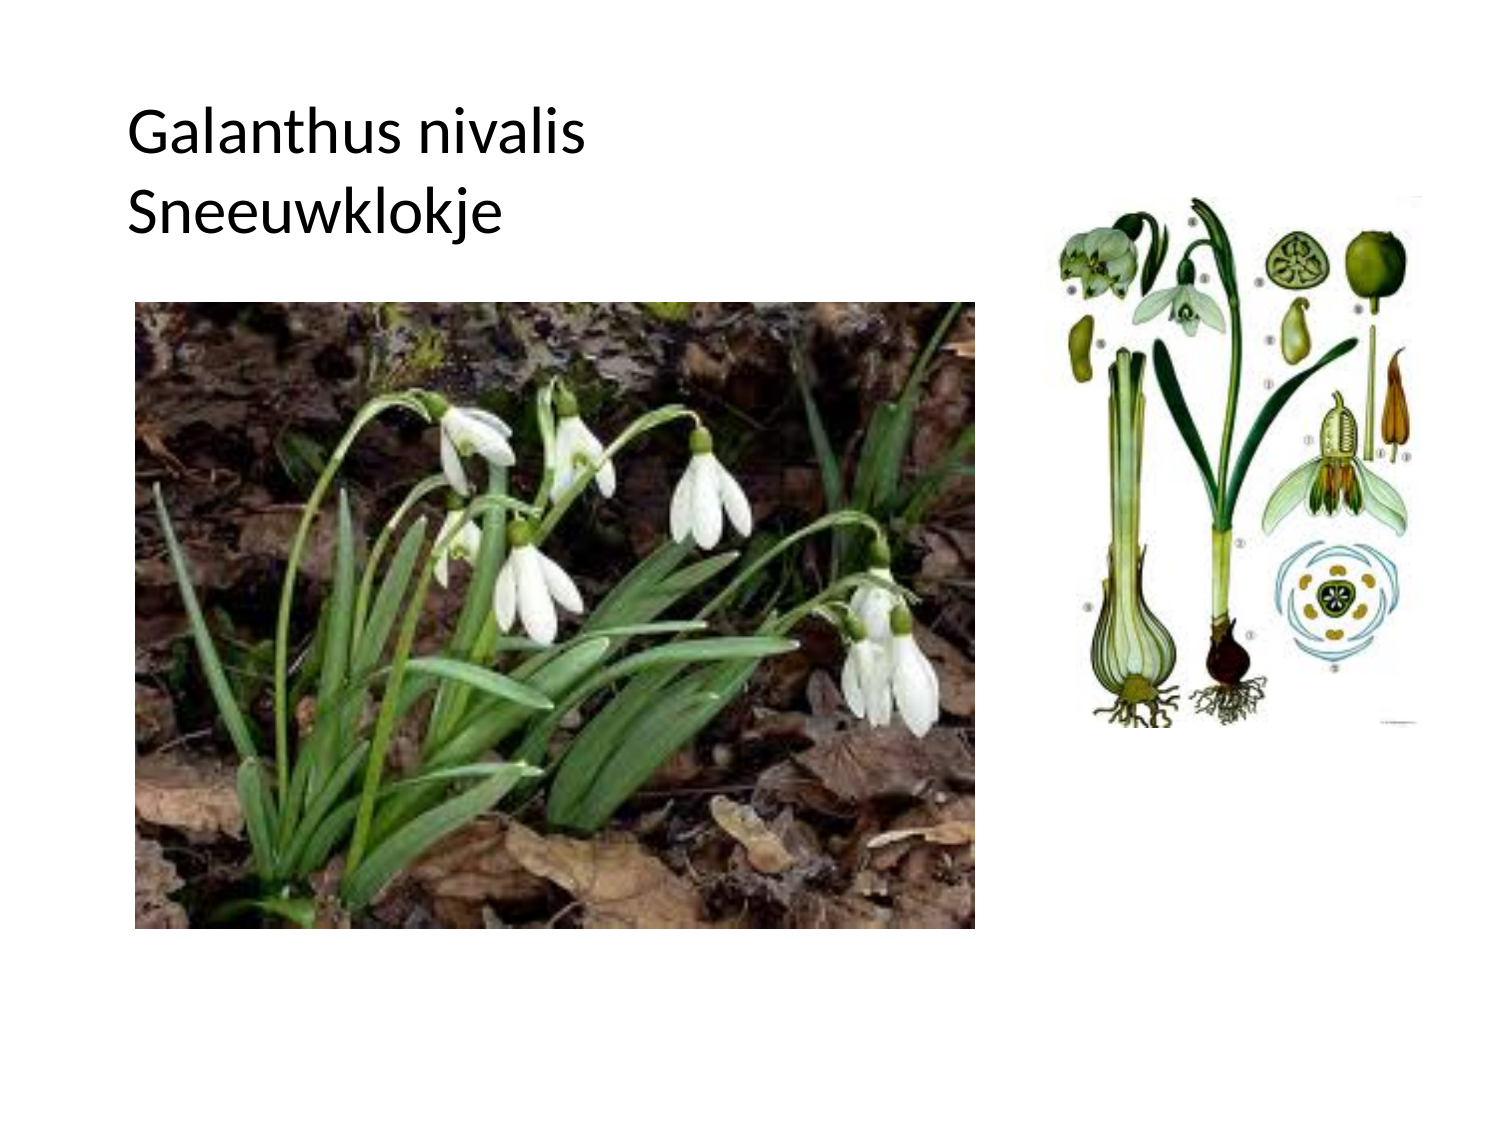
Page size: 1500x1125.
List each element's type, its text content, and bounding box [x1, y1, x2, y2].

picture [135, 302, 975, 929]
title Galanthus nivalis Sneeuwklokje [112, 78, 1388, 256]
picture [1045, 196, 1422, 729]
